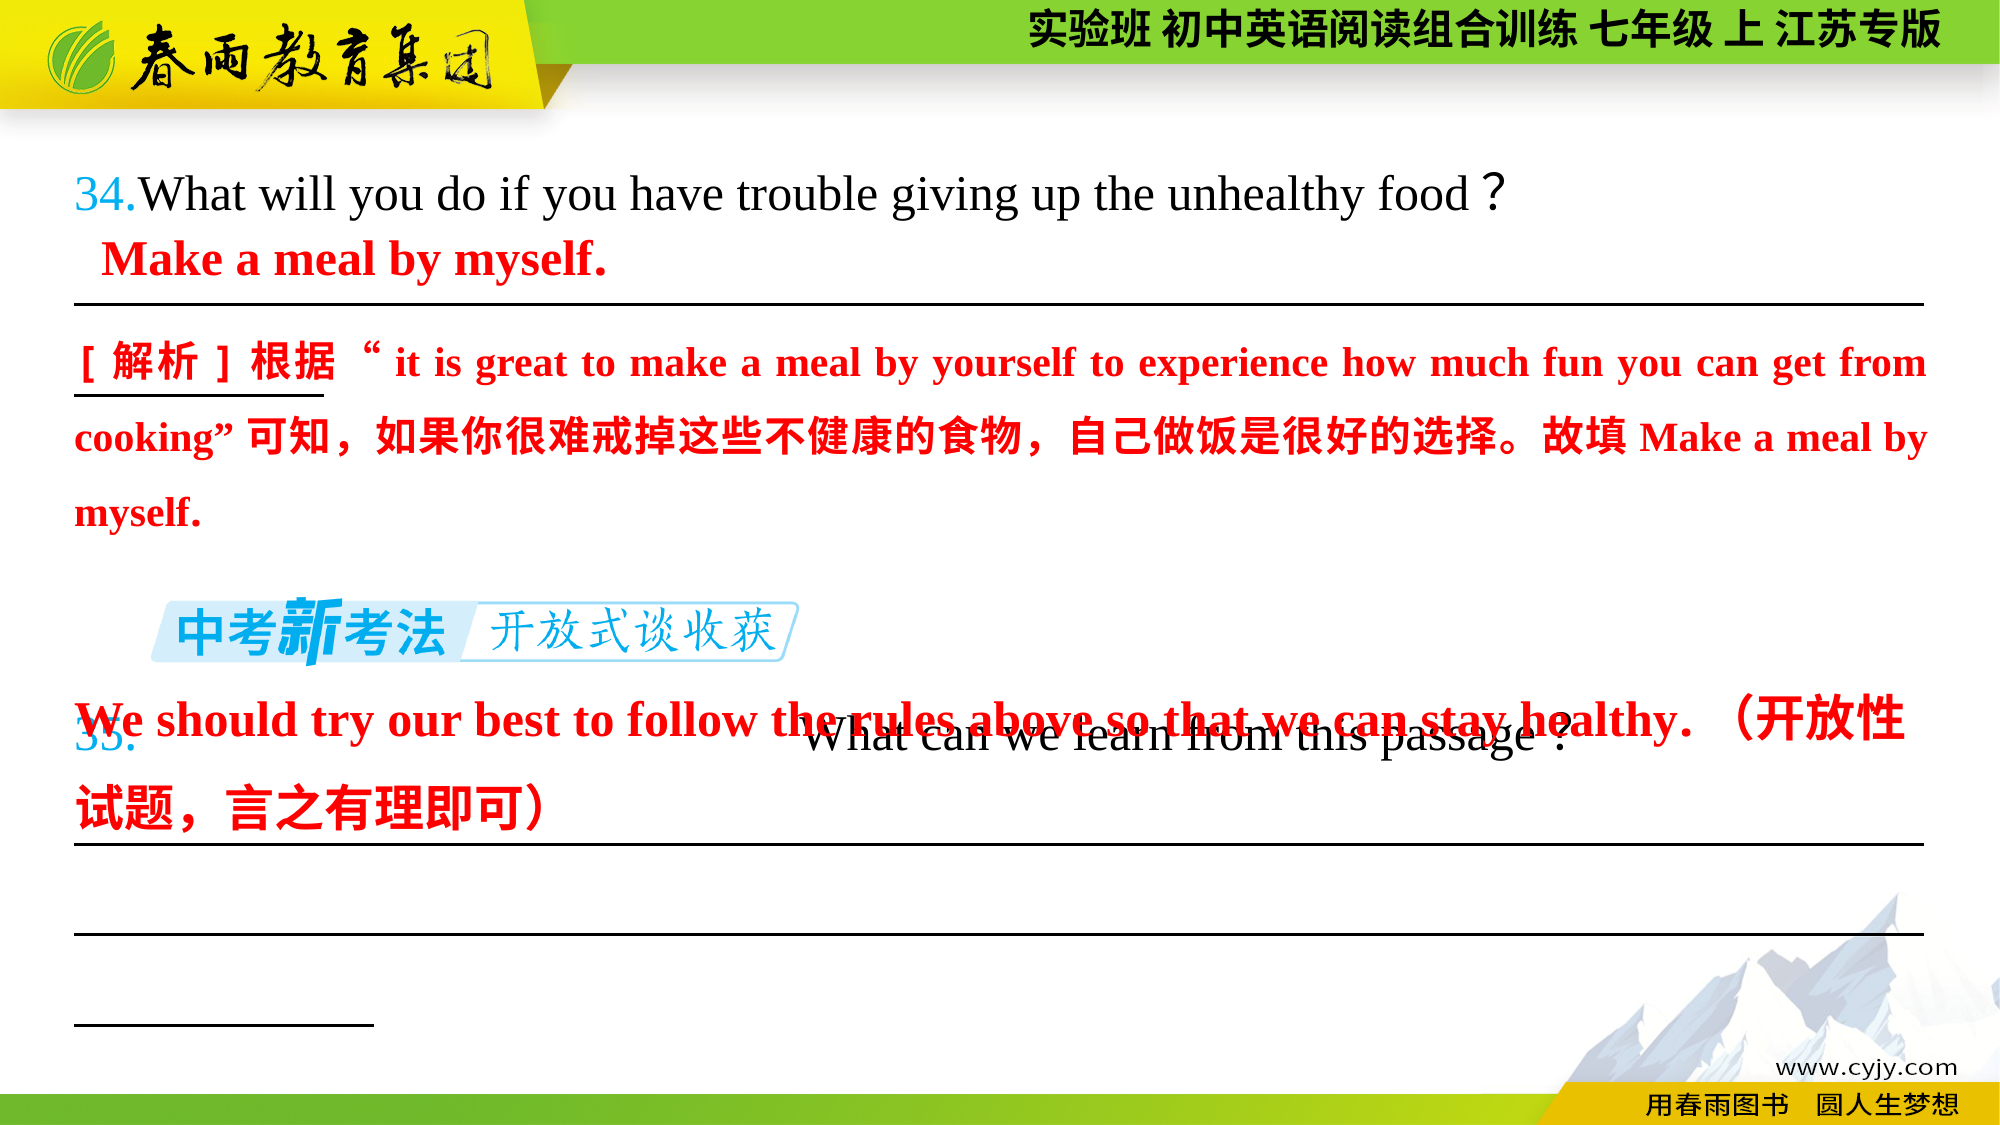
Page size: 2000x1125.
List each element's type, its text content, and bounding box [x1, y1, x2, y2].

list 34.What will you do if you have trouble giving up the unhealthy food？ __________________________________________________________________________ 35. What can we learn from this passage？ __________________________________________________________________________ __________________________________________________________________________ [59, 543, 1944, 865]
text_box We should try our best to follow the rules above so that we can stay healthy.（开放性试题，言之有理即可） [59, 648, 1922, 844]
list 34.What will you do if you have trouble giving up the unhealthy food？ __________________________________________________________________________ 35. What can we learn from this passage？ __________________________________________________________________________ __________________________________________________________________________ [59, 122, 1944, 302]
picture [0, 0, 2000, 1125]
text_box [解析]根据“it is great to make a meal by yourself to experience how much fun you can get from cooking”可知，如果你很难戒掉这些不健康的食物，自己做饭是很好的选择。故填Make a meal by myself. [59, 302, 1944, 543]
text_box Make a meal by myself. [86, 218, 623, 294]
